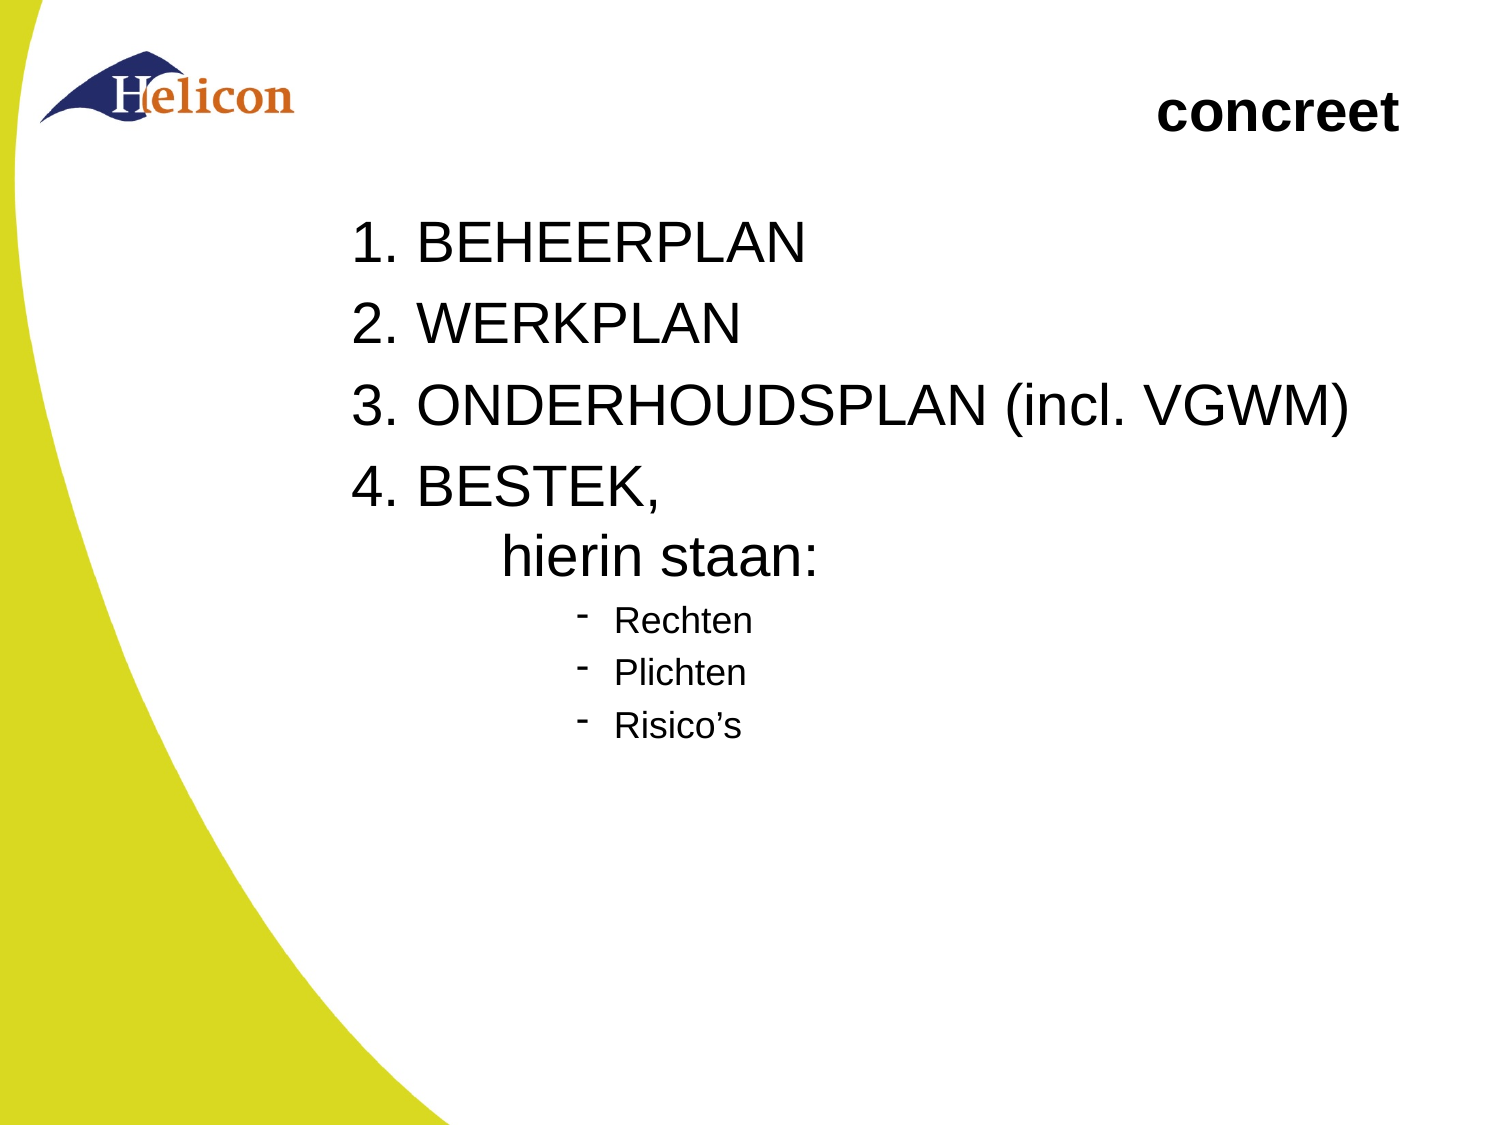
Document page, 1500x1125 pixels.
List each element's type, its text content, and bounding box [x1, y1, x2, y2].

picture [0, 0, 1500, 1125]
title concreet [324, 54, 1415, 161]
list 1. BEHEERPLAN 2. WERKPLAN 3. ONDERHOUDSPLAN (incl. VGWM) 4. BESTEK, hierin staan: Rechten Plichten Risico’s [336, 196, 1425, 1005]
